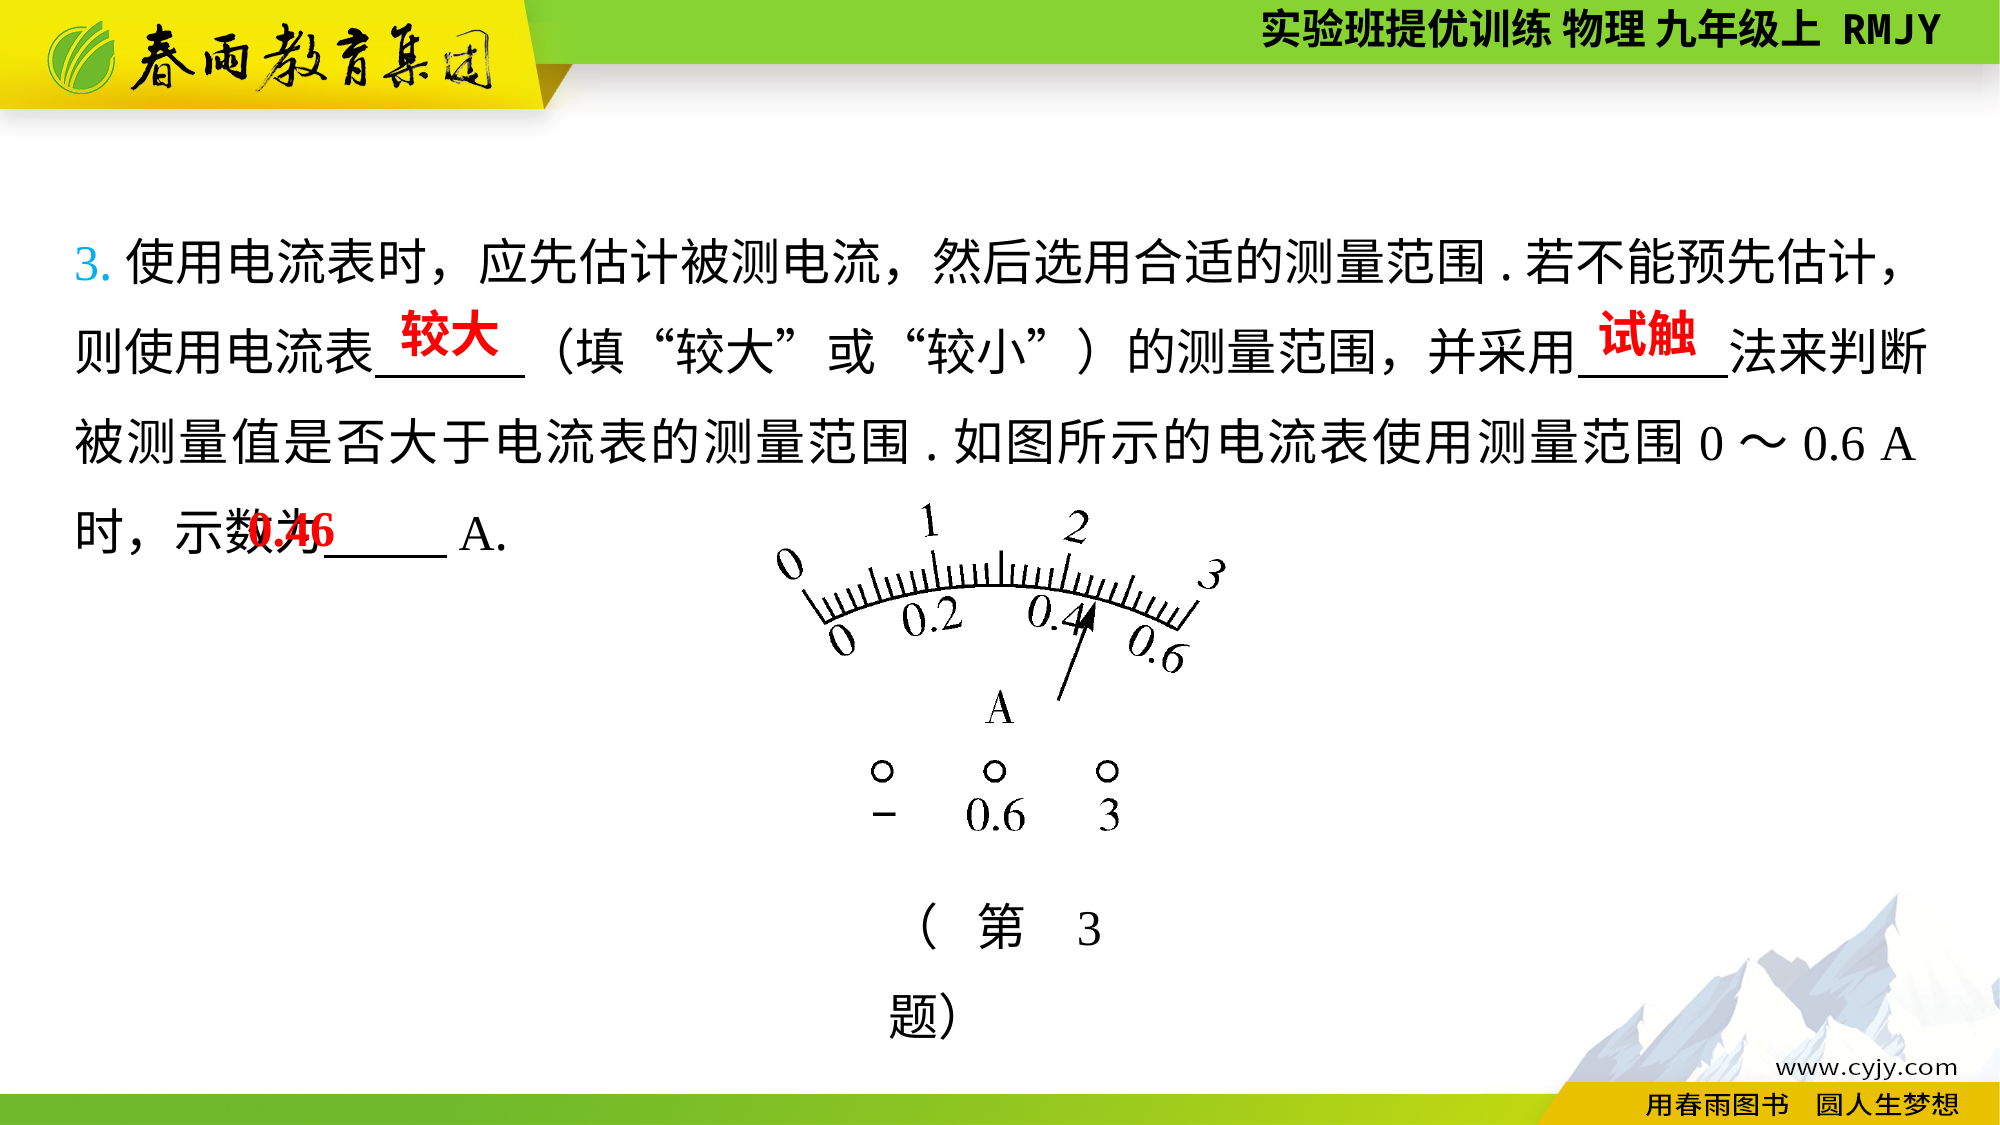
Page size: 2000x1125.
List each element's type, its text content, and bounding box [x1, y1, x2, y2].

text_box 较大 [386, 295, 516, 371]
list 3.使用电流表时，应先估计被测电流，然后选用合适的测量范围.若不能预先估计，则使用电流表 （填“较大”或“较小”）的测量范围，并采用 法来判断被测量值是否大于电流表的测量范围.如图所示的电流表使用测量范围0～0.6 A时，示数为 A. [59, 193, 1944, 572]
picture [0, 0, 2000, 1125]
text_box 0.46 [232, 458, 350, 564]
text_box 试触 [1582, 295, 1713, 371]
text_box （第3题） [873, 857, 1129, 963]
